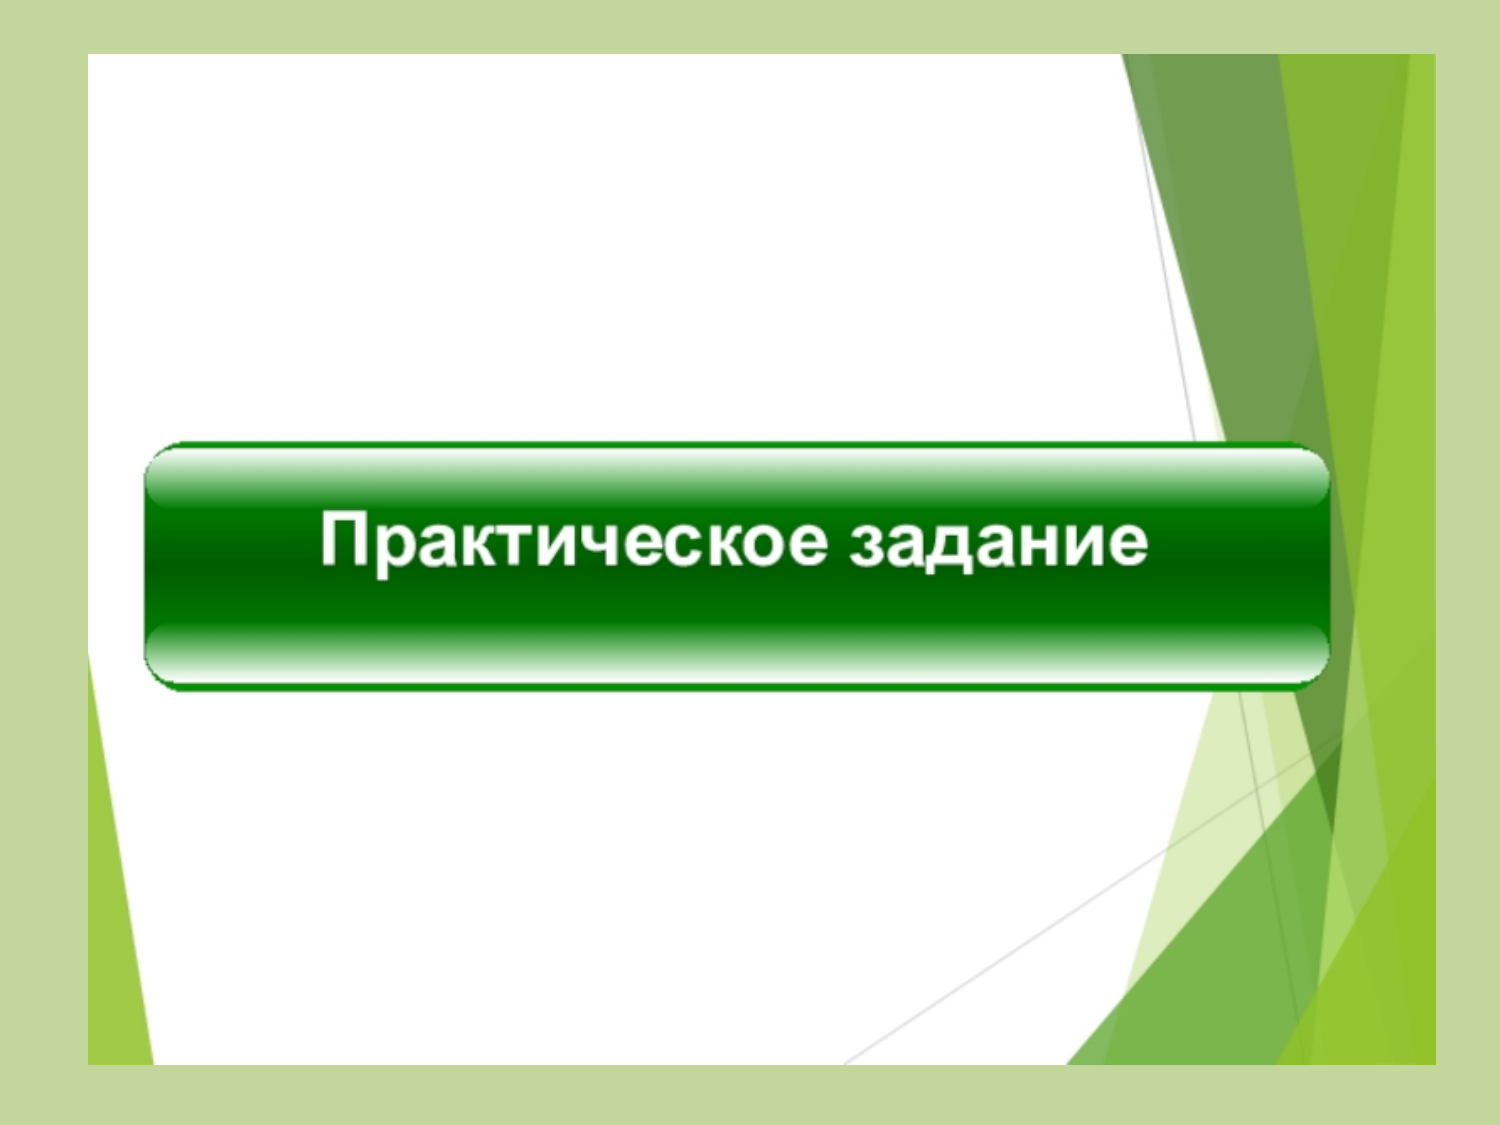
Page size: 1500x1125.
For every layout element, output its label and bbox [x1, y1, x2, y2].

picture [88, 54, 1436, 1065]
